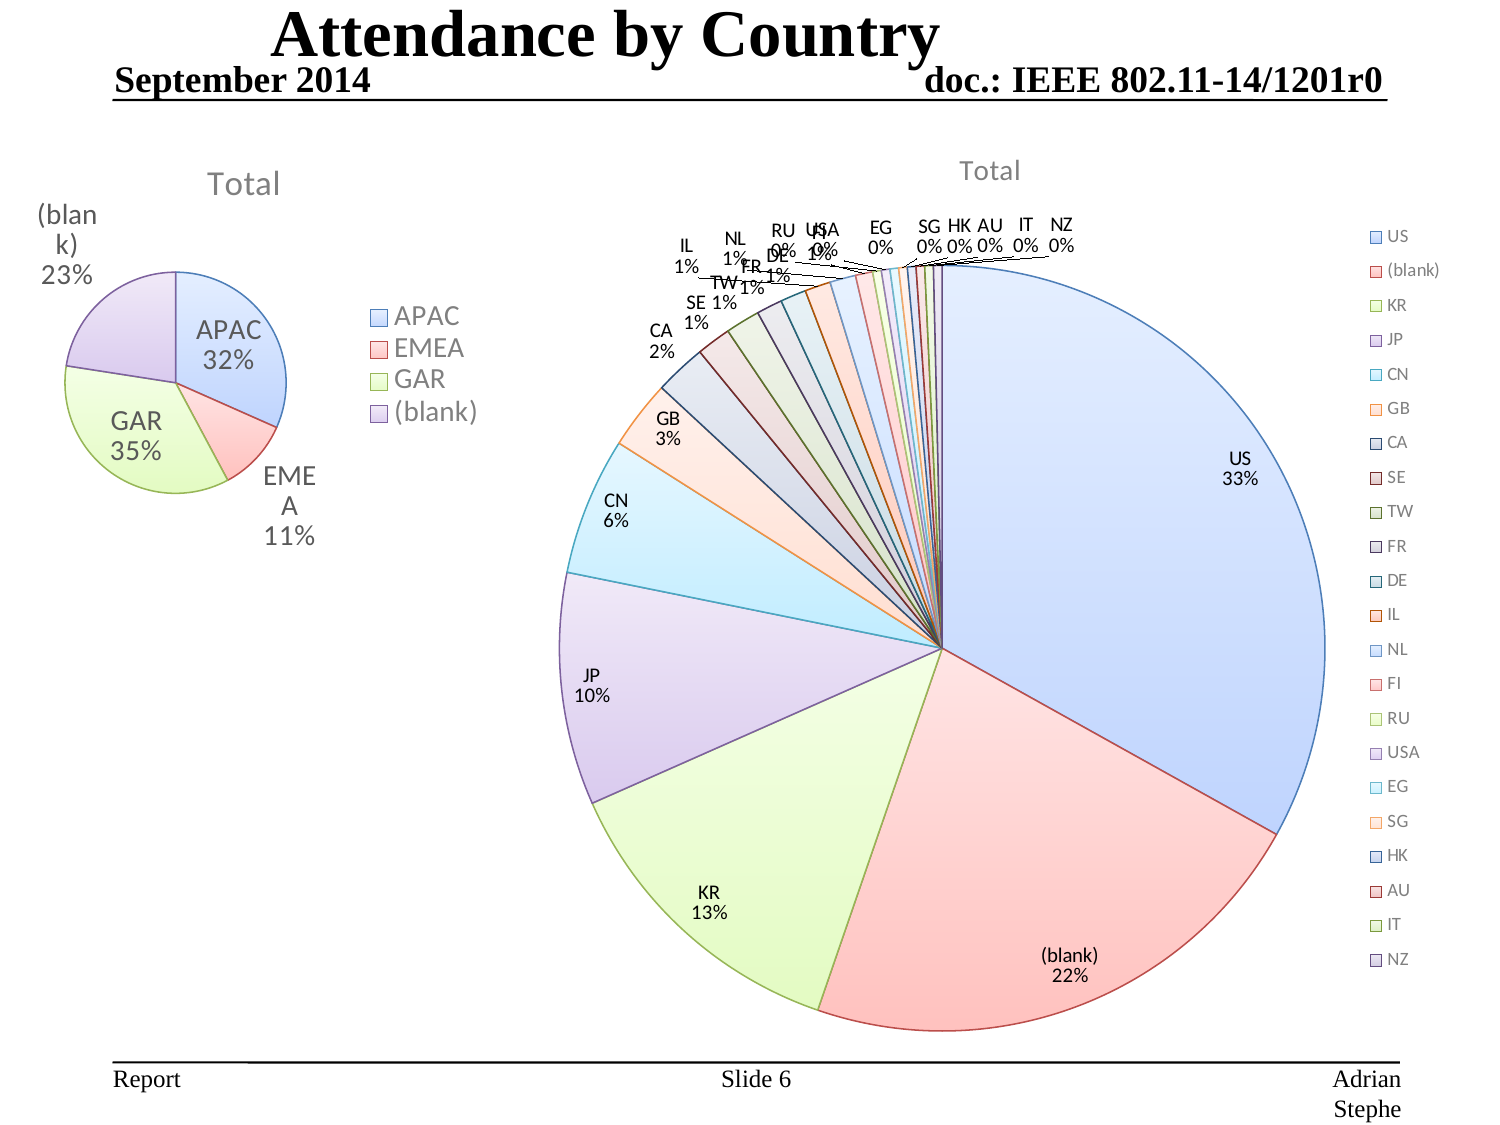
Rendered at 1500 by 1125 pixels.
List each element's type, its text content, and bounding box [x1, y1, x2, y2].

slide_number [114, 54, 374, 101]
chart [0, 123, 1500, 1050]
footer Adrian Stephens, Intel Corporation [1324, 1061, 1402, 1093]
slide_number Slide 6 [712, 1061, 800, 1093]
title Attendance by Country [62, 0, 1150, 74]
